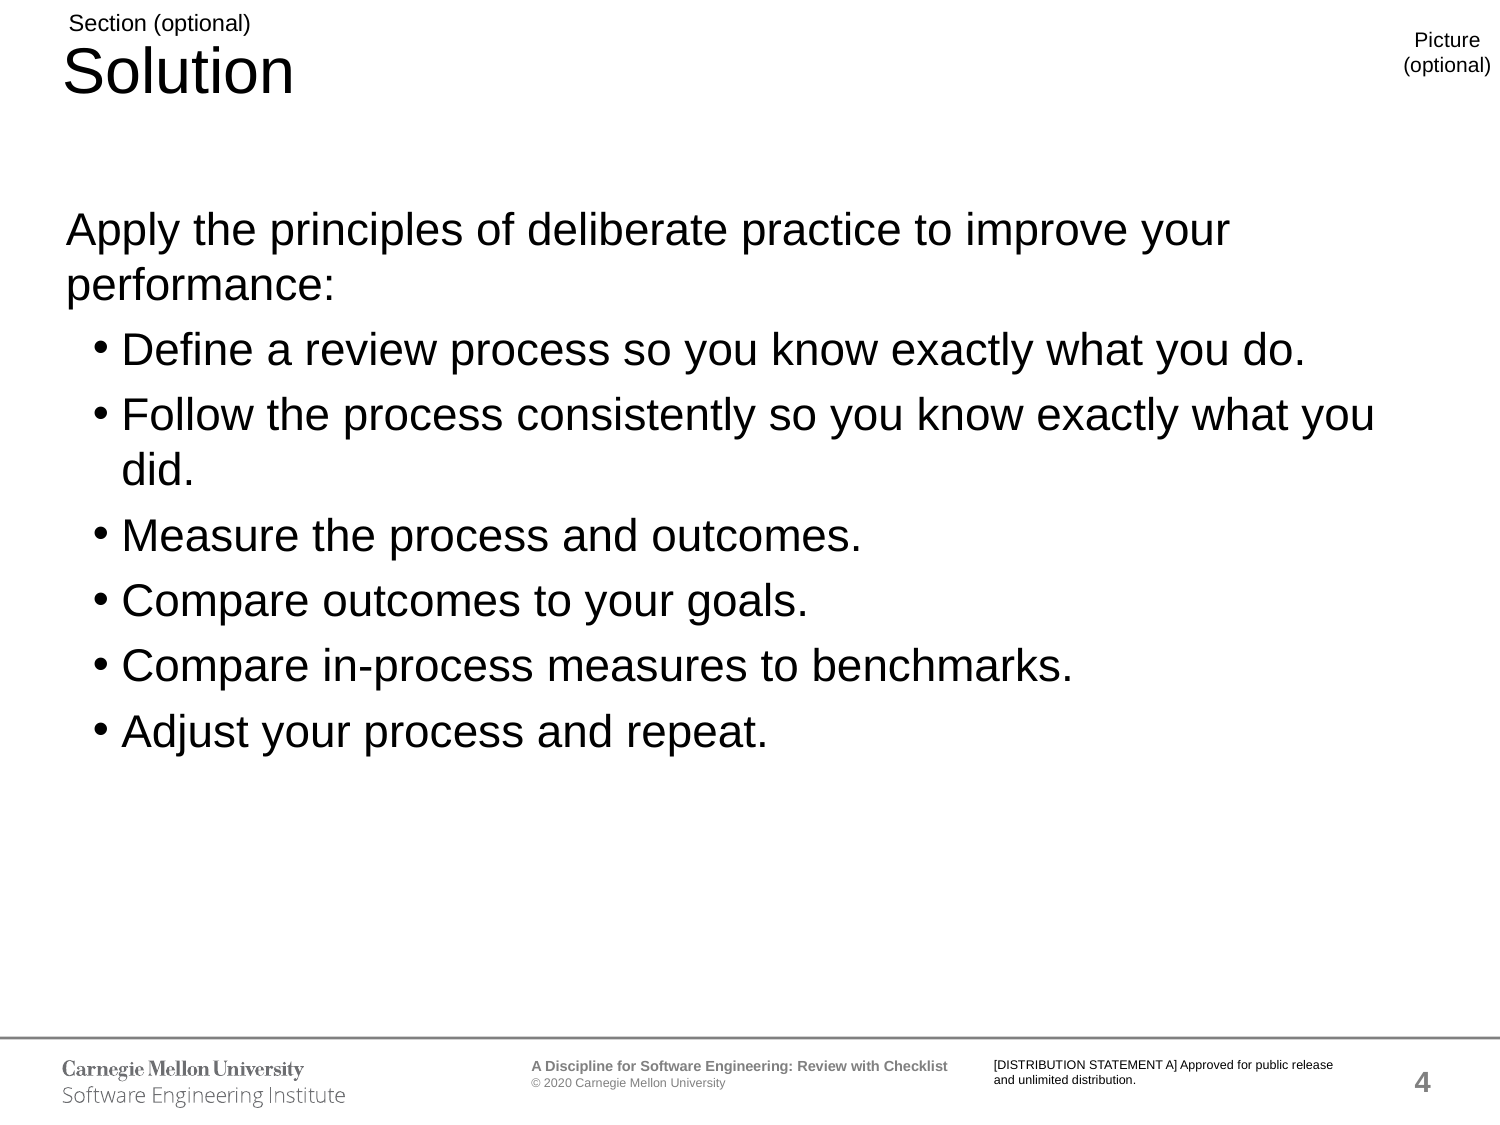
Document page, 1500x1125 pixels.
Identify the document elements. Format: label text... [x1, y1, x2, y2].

title Solution [62, 37, 1338, 182]
list Apply the principles of deliberate practice to improve your performance: Define a review process so you know exactly what you do. Follow the process consistently so you know exactly what you did. Measure the process and outcomes. Compare outcomes to your goals. Compare in-process measures to benchmarks. Adjust your process and repeat. [65, 199, 1431, 1022]
